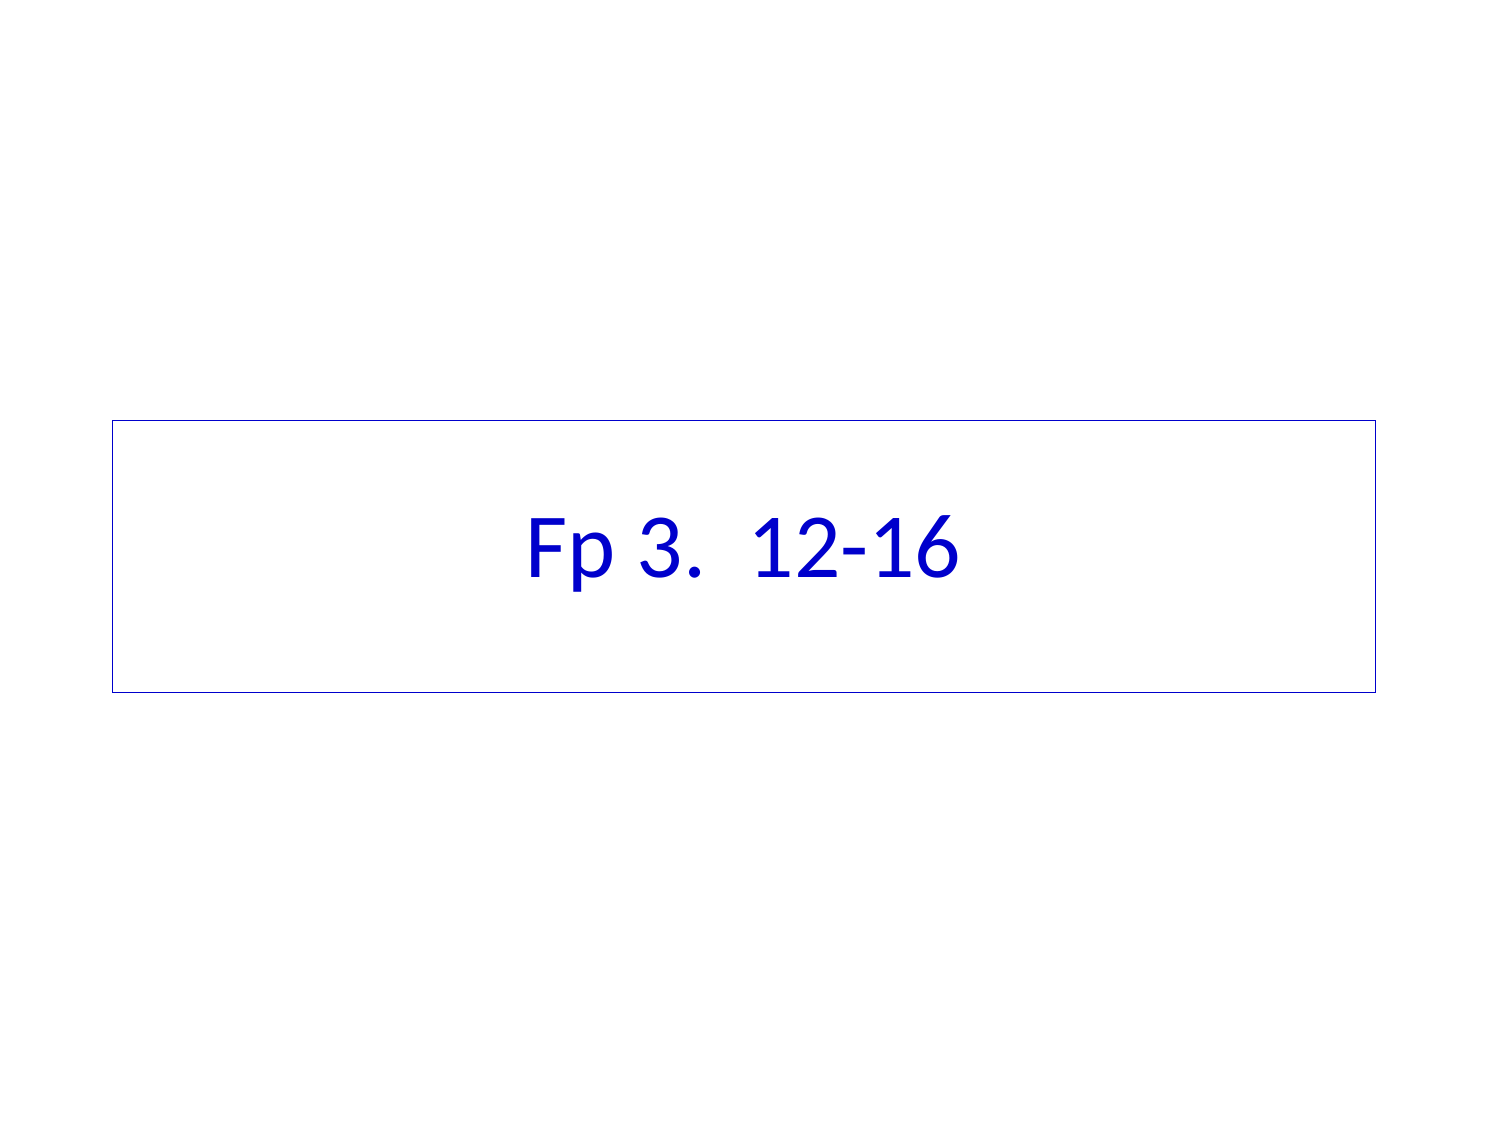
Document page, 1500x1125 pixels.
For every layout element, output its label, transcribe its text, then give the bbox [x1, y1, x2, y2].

list Fp 3. 12-16 [112, 420, 1376, 693]
